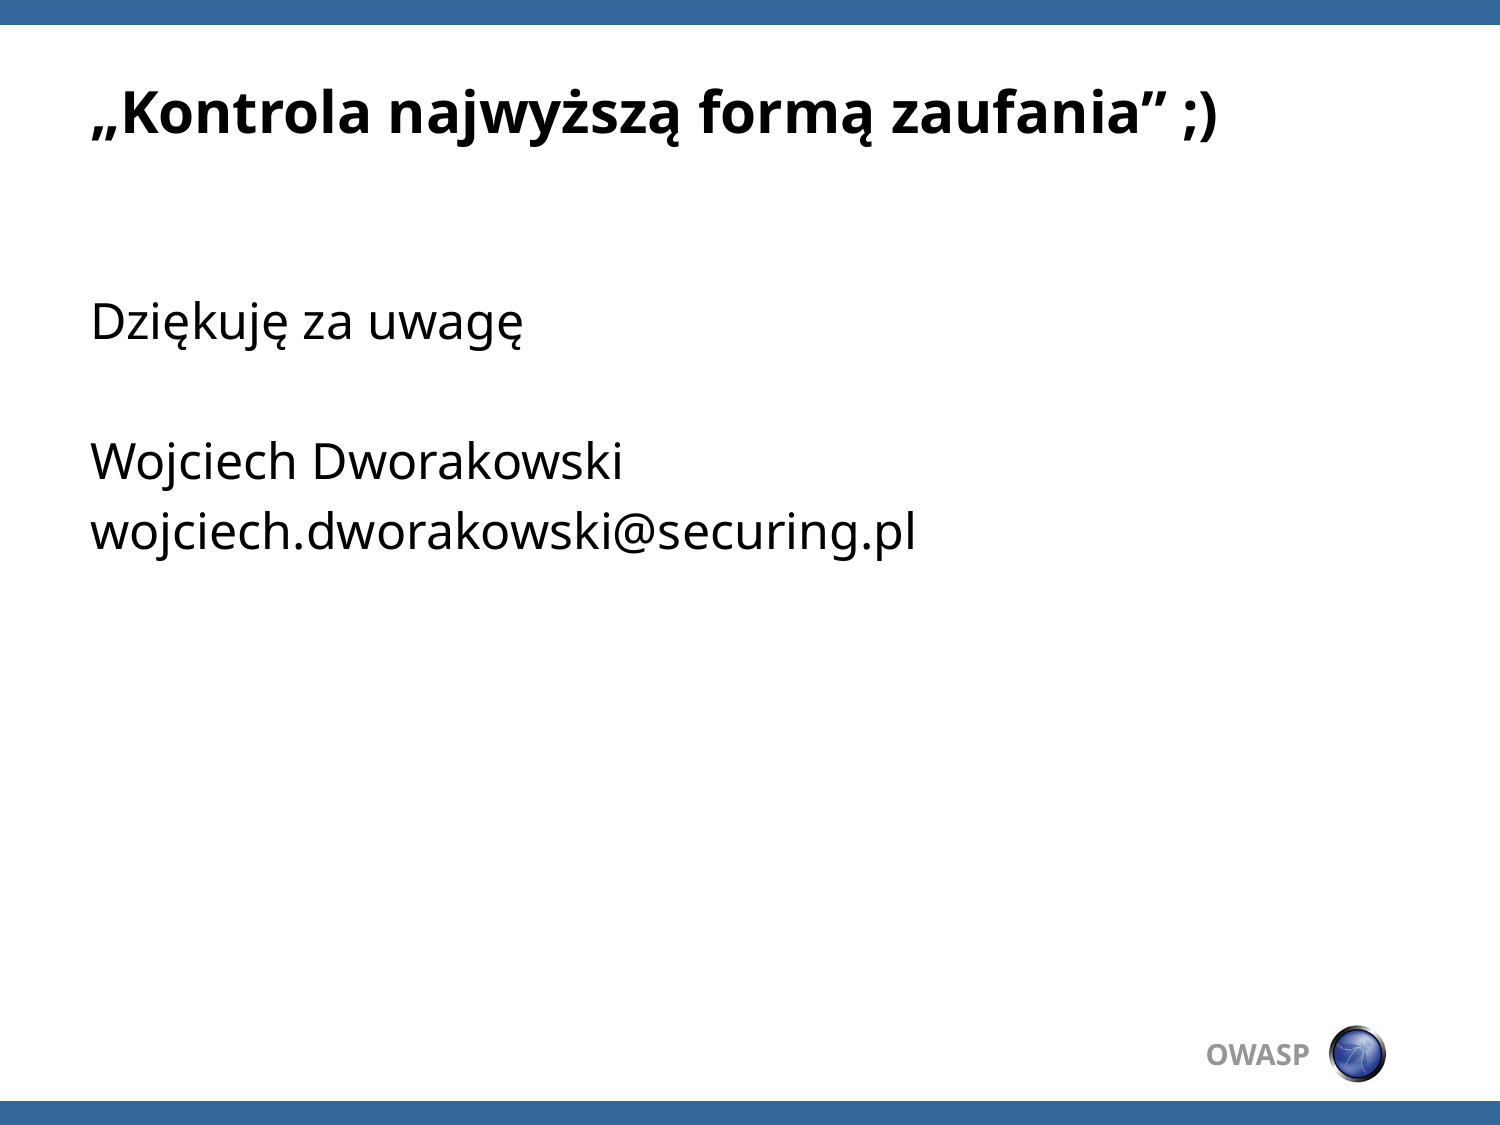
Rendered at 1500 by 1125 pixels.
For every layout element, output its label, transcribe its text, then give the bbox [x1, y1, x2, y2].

list Dziękuję za uwagę Wojciech Dworakowski wojciech.dworakowski@securing.pl [74, 212, 1426, 1006]
title „Kontrola najwyższą formą zaufania” ;) [74, 44, 1426, 176]
picture [1325, 1024, 1388, 1083]
